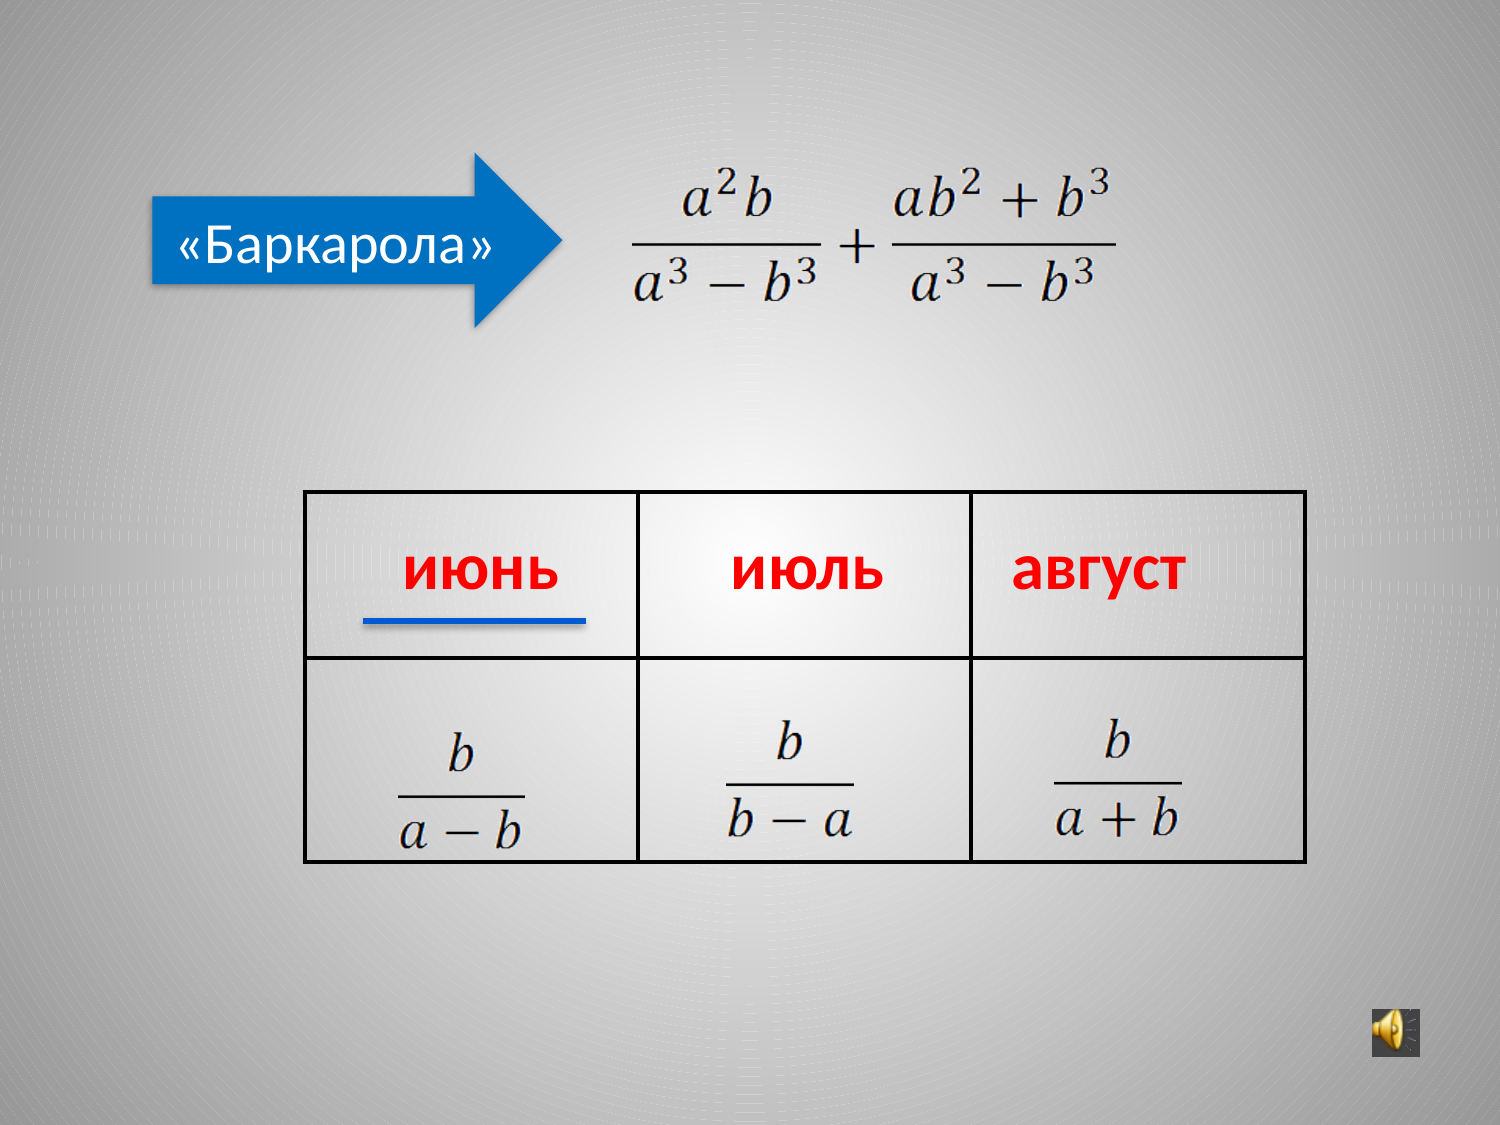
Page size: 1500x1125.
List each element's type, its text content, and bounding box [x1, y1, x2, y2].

picture [632, 163, 1116, 315]
picture [1370, 1007, 1422, 1059]
table_cell [307, 660, 636, 860]
table_header [973, 494, 1303, 656]
table_header [307, 494, 636, 656]
text_box июнь [387, 515, 575, 611]
text_box июль [715, 515, 900, 611]
picture [726, 714, 854, 848]
table_cell [973, 660, 1303, 860]
picture [398, 726, 526, 860]
table_cell [640, 660, 969, 860]
text_box «Баркарола» [152, 152, 563, 329]
picture [1054, 714, 1182, 850]
table_header [640, 494, 969, 656]
text_box август [996, 515, 1202, 611]
